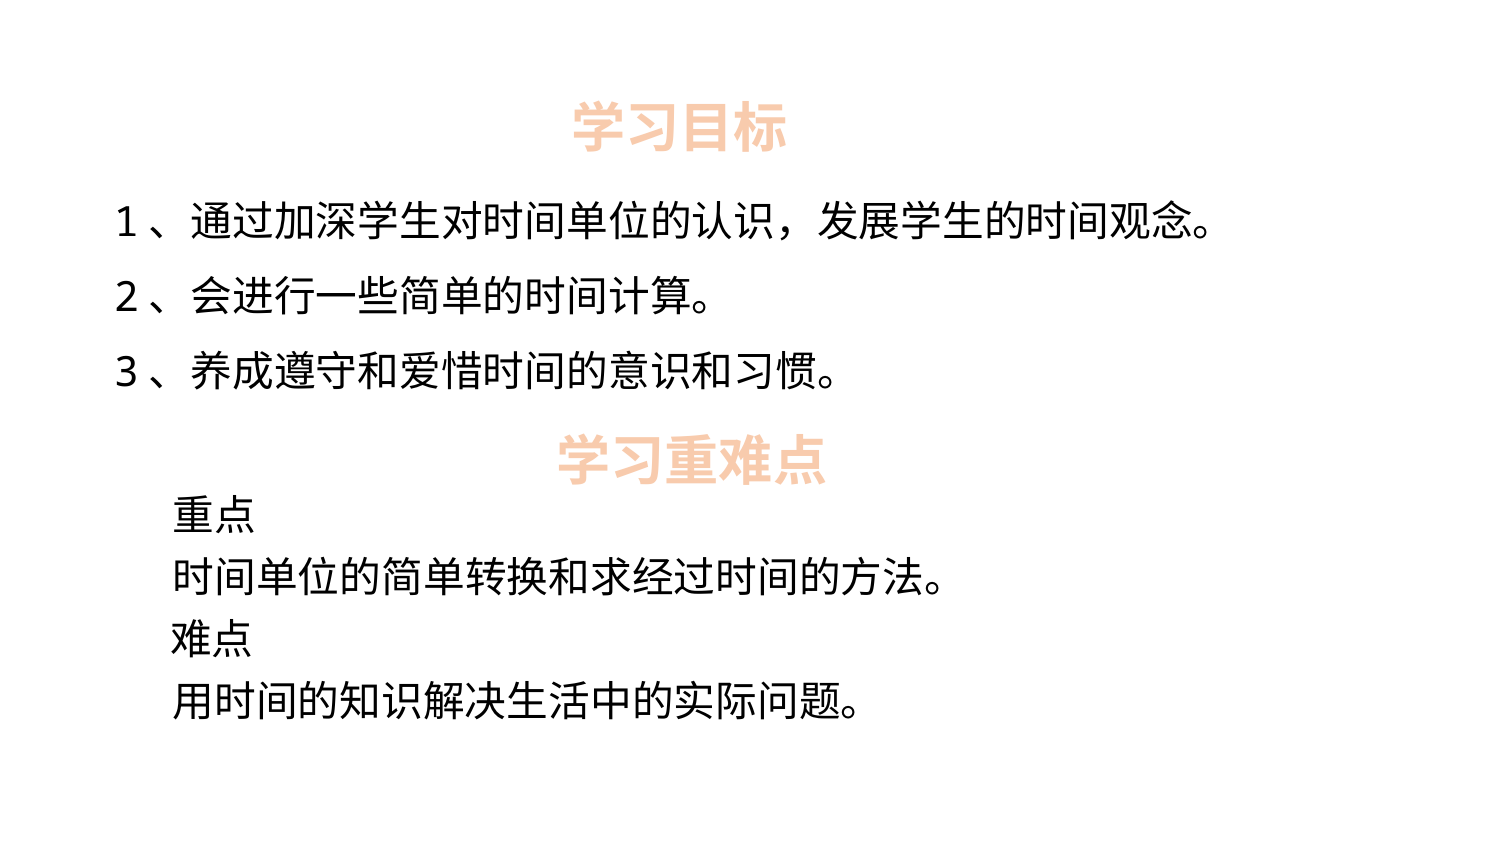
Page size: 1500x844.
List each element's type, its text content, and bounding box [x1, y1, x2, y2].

text_box 用时间的知识解决生活中的实际问题。 [161, 669, 1310, 731]
text_box 学习重难点 [545, 421, 839, 497]
text_box 学习目标 [560, 88, 799, 164]
text_box 难点 [159, 607, 475, 669]
text_box 时间单位的简单转换和求经过时间的方法。 [161, 545, 1310, 607]
text_box 重点 [161, 483, 425, 545]
text_box 1、通过加深学生对时间单位的认识，发展学生的时间观念。 2、会进行一些简单的时间计算。 3、养成遵守和爱惜时间的意识和习惯。 [103, 164, 1281, 401]
